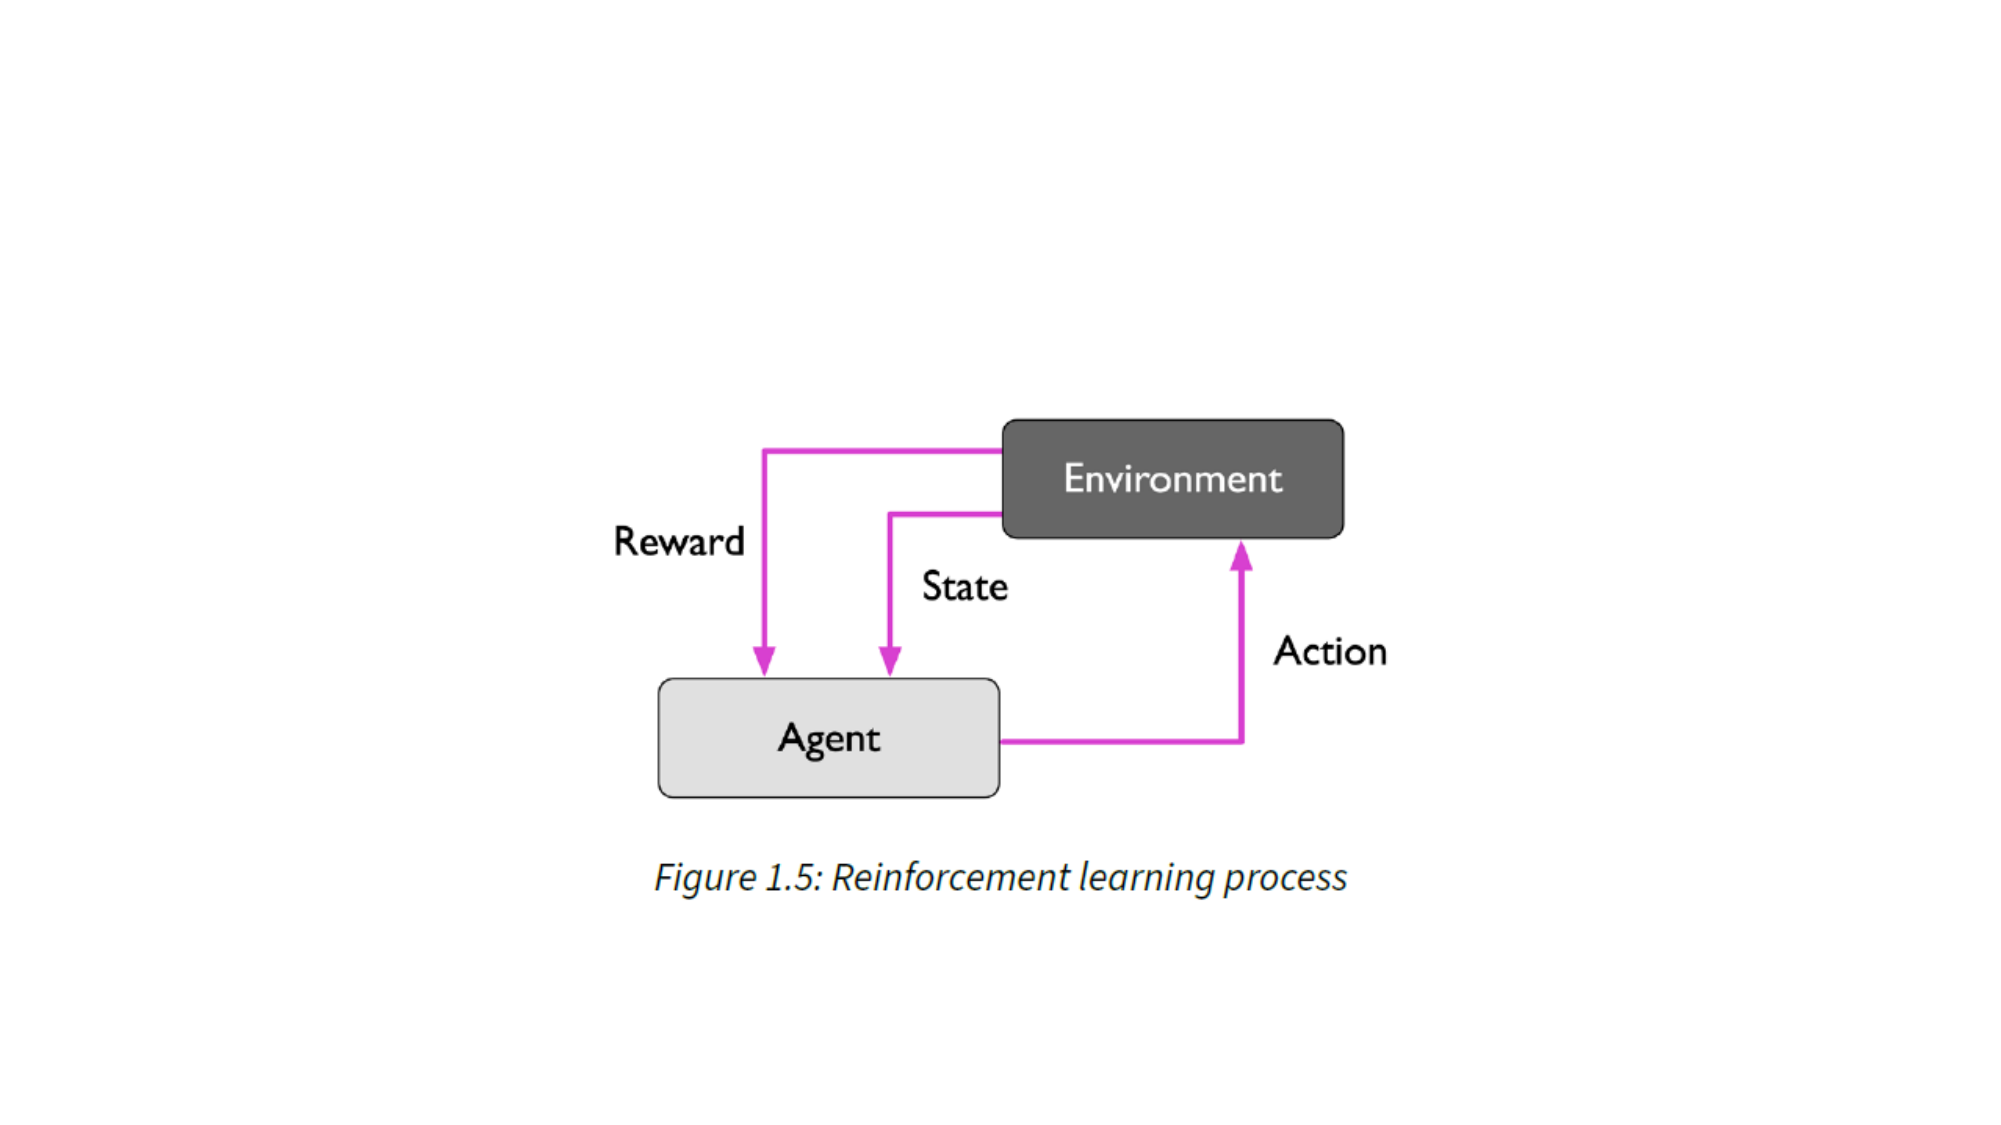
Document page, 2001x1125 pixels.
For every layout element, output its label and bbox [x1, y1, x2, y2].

list [578, 401, 1422, 912]
